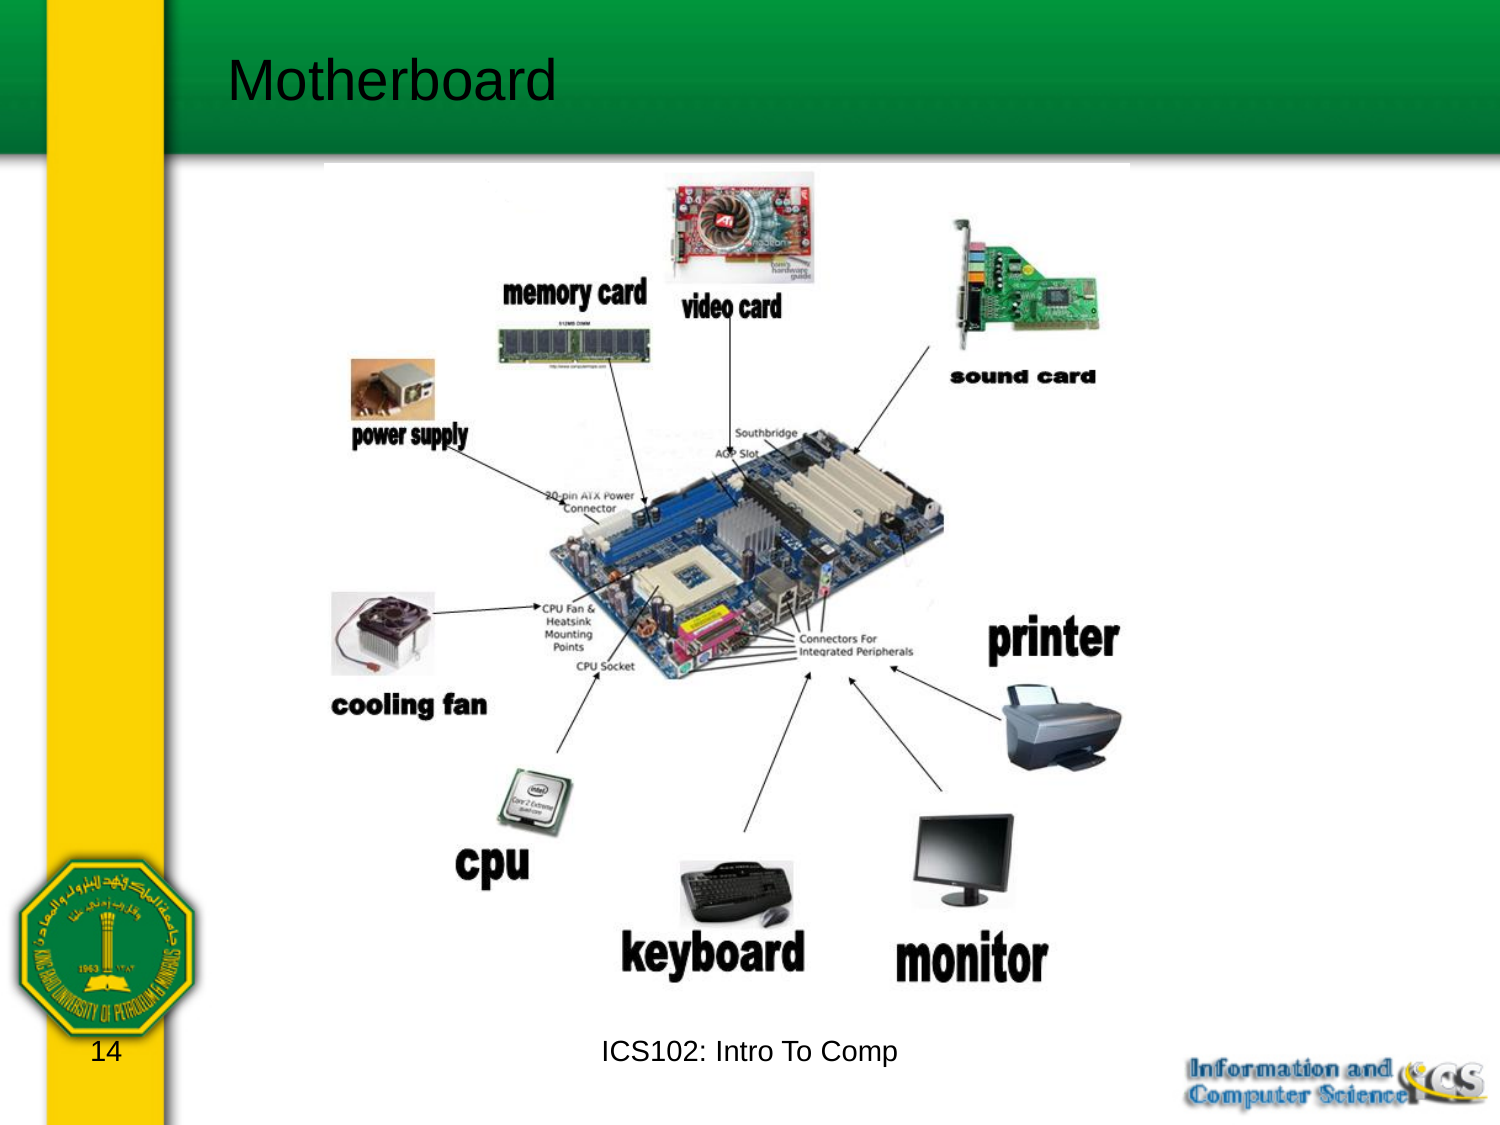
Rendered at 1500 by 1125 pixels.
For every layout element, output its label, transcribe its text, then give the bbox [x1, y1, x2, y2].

picture [0, 0, 1500, 1125]
footer ICS102: Intro To Comp [512, 1024, 988, 1103]
slide_number 14 [74, 1024, 426, 1103]
text_box Motherboard [212, 24, 1013, 130]
